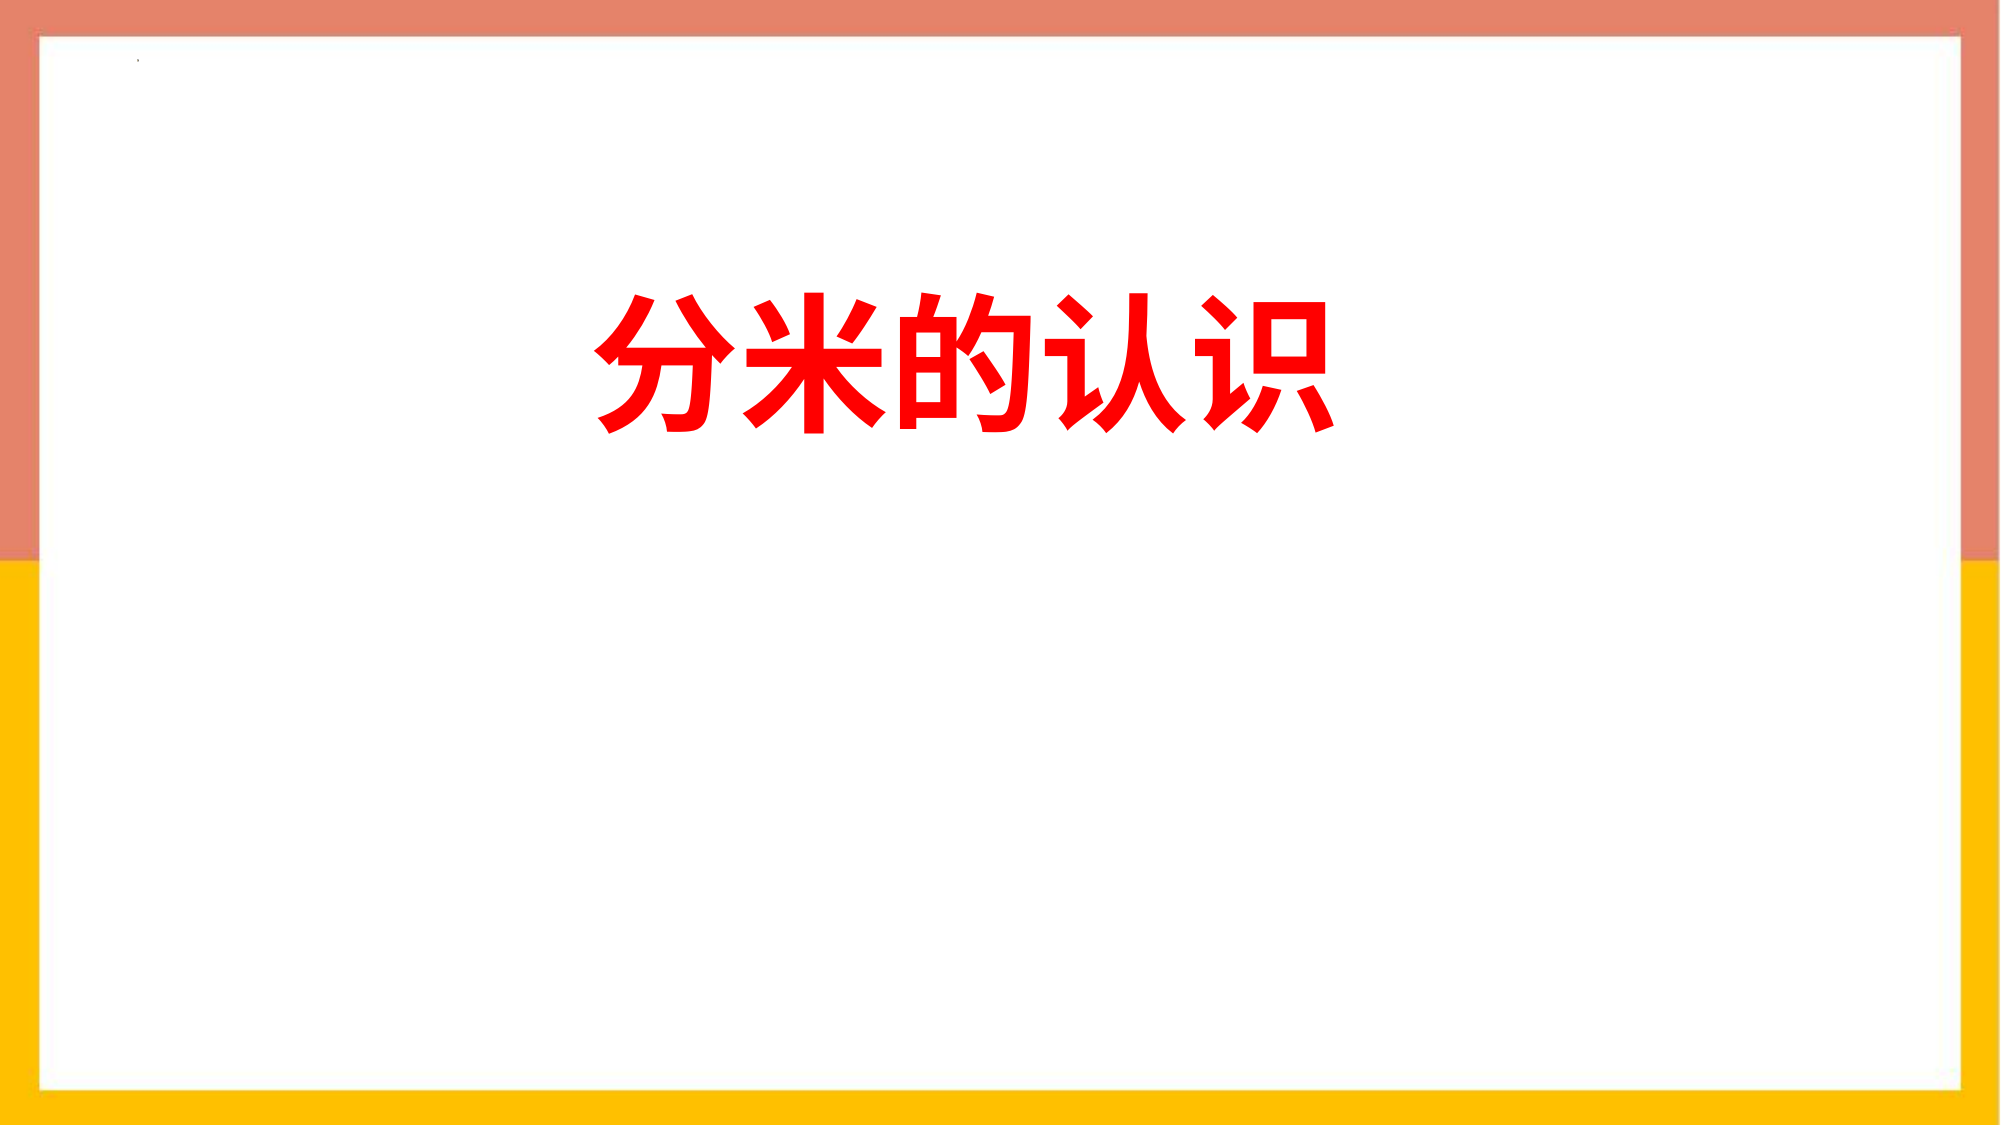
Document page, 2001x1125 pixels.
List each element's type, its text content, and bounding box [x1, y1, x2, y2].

text_box 分米的认识 [574, 263, 1355, 458]
picture [0, 0, 2001, 1125]
